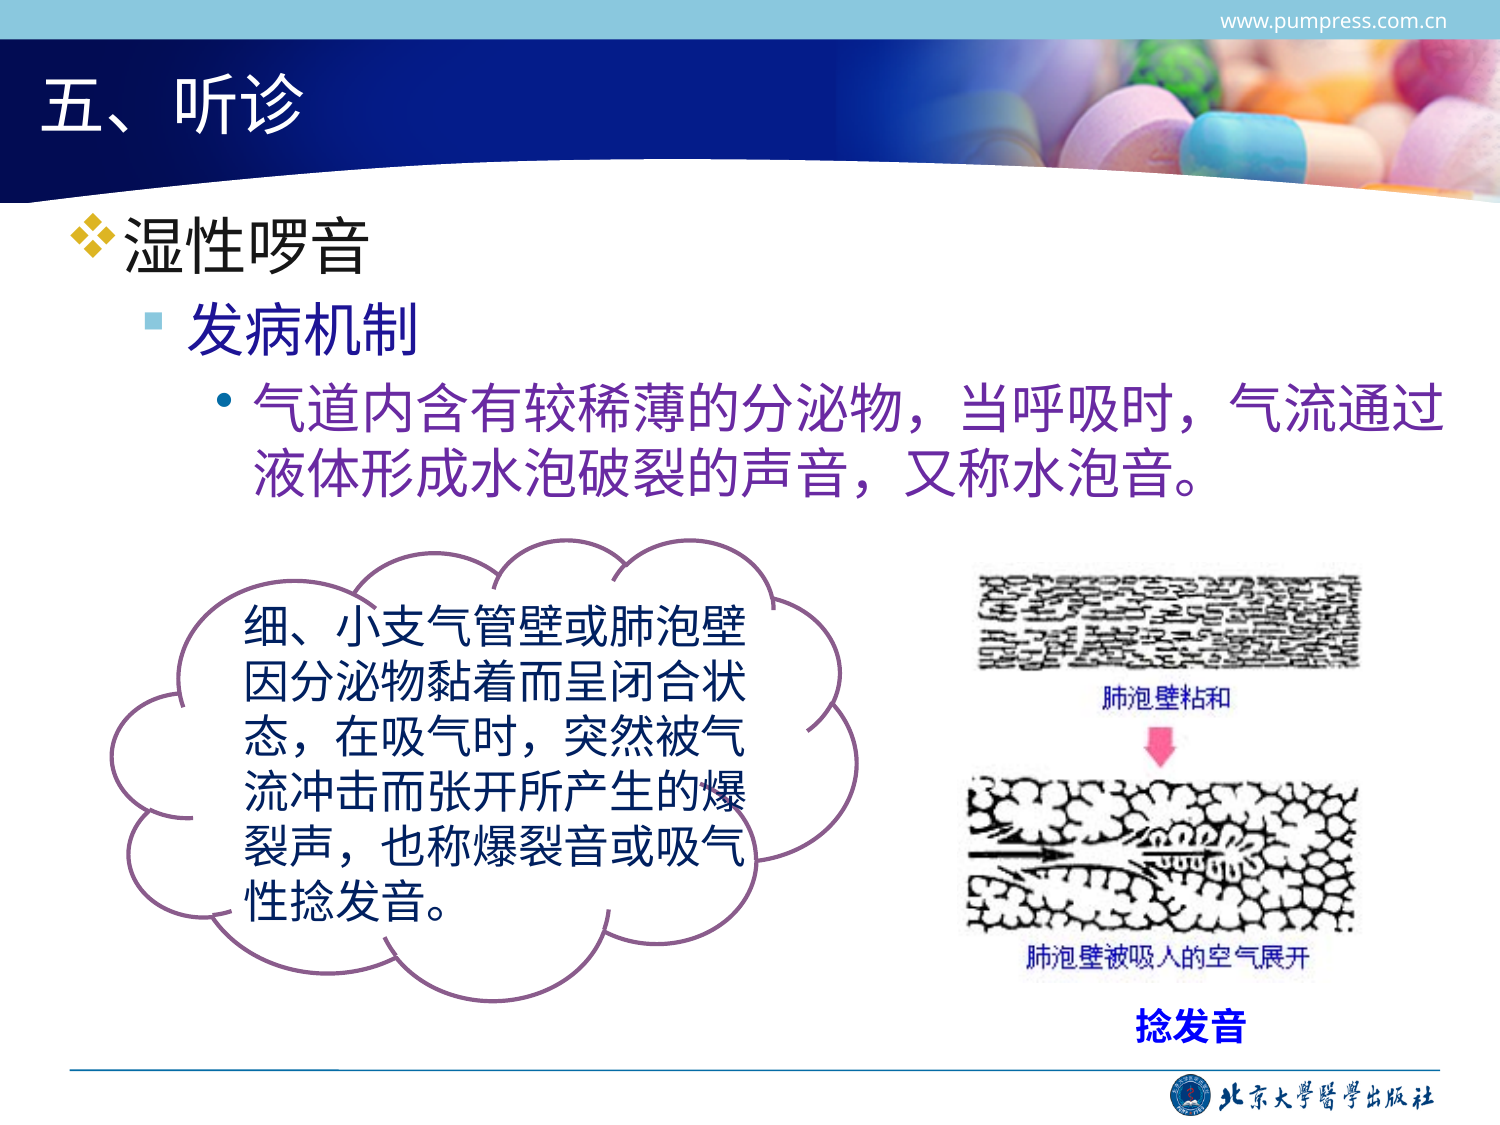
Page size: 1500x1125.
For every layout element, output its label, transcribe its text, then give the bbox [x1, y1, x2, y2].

picture [957, 562, 1377, 983]
list 湿性啰音 发病机制 气道内含有较稀薄的分泌物，当呼吸时，气流通过液体形成水泡破裂的声音，又称水泡音。 [50, 199, 1463, 1025]
text_box [353, 538, 859, 863]
picture [1170, 1074, 1436, 1118]
text_box [109, 596, 228, 939]
text_box [240, 578, 350, 590]
text_box [435, 991, 550, 1004]
picture [0, 40, 1500, 203]
text_box 捻发音 [1120, 995, 1263, 1055]
slide_number www.pumpress.com.cn [1024, 0, 1463, 38]
text_box 细、小支气管壁或肺泡壁因分泌物黏着而呈闭合状态，在吸气时，突然被气流冲击而张开所产生的爆裂声，也称爆裂音或吸气性捻发音。 [228, 590, 762, 991]
title 五、听诊 [23, 56, 1349, 149]
